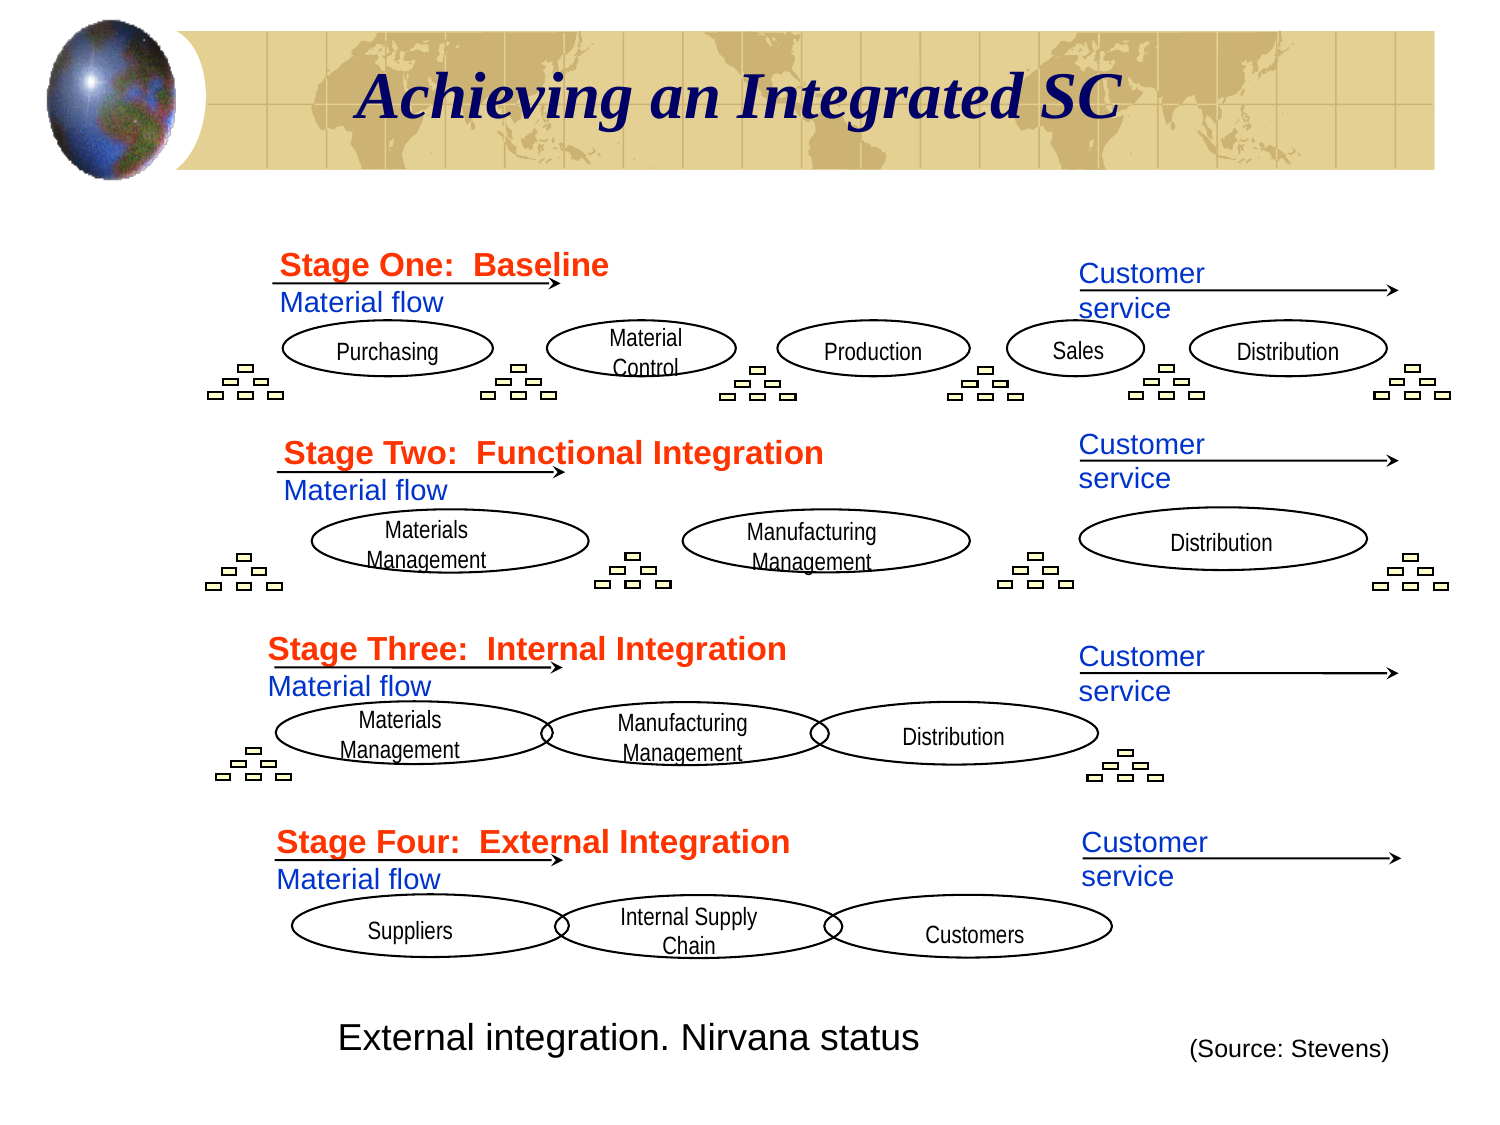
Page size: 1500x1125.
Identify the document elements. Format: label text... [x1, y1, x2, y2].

text_box [992, 380, 1008, 387]
text_box [223, 378, 238, 386]
text_box [252, 568, 267, 576]
text_box [765, 380, 781, 387]
text_box [550, 853, 564, 867]
text_box [511, 365, 526, 372]
text_box [246, 774, 261, 780]
text_box [1006, 320, 1063, 372]
text_box [1405, 365, 1420, 372]
text_box [780, 394, 796, 401]
text_box [562, 902, 605, 951]
text_box Materials Management [351, 506, 502, 582]
text_box [824, 894, 1113, 958]
text_box [1158, 365, 1174, 372]
text_box [208, 392, 223, 399]
text_box [1117, 775, 1133, 782]
text_box [496, 378, 511, 386]
text_box [206, 582, 221, 590]
text_box Sales [1037, 327, 1119, 372]
text_box [750, 394, 766, 401]
text_box [1374, 392, 1390, 399]
text_box [773, 899, 833, 954]
text_box [1418, 568, 1433, 576]
text_box Distribution [1222, 328, 1355, 373]
text_box [502, 511, 589, 571]
text_box [282, 320, 493, 370]
text_box [610, 566, 626, 574]
text_box [547, 710, 602, 760]
text_box [977, 366, 993, 374]
text_box [1128, 392, 1144, 399]
text_box [1388, 568, 1403, 576]
text_box [1144, 378, 1159, 386]
text_box [546, 325, 594, 373]
text_box [640, 566, 656, 574]
text_box [1119, 332, 1145, 370]
text_box [682, 517, 731, 565]
text_box Manufacturing Management [602, 710, 763, 775]
text_box [550, 661, 563, 674]
text_box [1087, 775, 1103, 782]
text_box [238, 365, 254, 372]
text_box [625, 553, 641, 561]
text_box [1372, 582, 1388, 590]
text_box [763, 710, 820, 761]
text_box [266, 582, 282, 590]
text_box [1148, 775, 1164, 782]
text_box Manufacturing Management [731, 508, 893, 583]
text_box [275, 708, 325, 757]
text_box (Source: Stevens) [1174, 1025, 1405, 1070]
text_box [655, 580, 671, 588]
text_box [253, 378, 269, 386]
text_box [261, 761, 277, 768]
text_box [625, 580, 641, 588]
text_box [947, 394, 963, 401]
text_box [215, 774, 231, 780]
title Achieving an Integrated SC [341, 78, 1376, 106]
text_box [236, 553, 252, 561]
text_box [1028, 553, 1043, 561]
text_box [735, 380, 750, 387]
text_box [1242, 373, 1335, 377]
text_box Material Control [594, 314, 698, 389]
text_box [480, 392, 496, 399]
text_box [828, 373, 919, 377]
text_box [698, 325, 736, 371]
text_box Stage Three: Internal Integration Material flow [252, 619, 916, 710]
text_box [1389, 378, 1405, 386]
text_box [1058, 580, 1074, 588]
text_box Stage One: Baseline Material flow [264, 235, 625, 325]
text_box [268, 392, 284, 399]
text_box [1174, 378, 1189, 386]
text_box [338, 373, 437, 377]
text_box [526, 378, 542, 386]
text_box [511, 392, 526, 399]
text_box [998, 580, 1013, 588]
text_box [1133, 762, 1149, 769]
text_box [1158, 392, 1174, 399]
text_box [238, 392, 254, 399]
text_box [1102, 762, 1118, 769]
text_box [1189, 392, 1205, 399]
text_box [1386, 454, 1399, 467]
text_box [750, 366, 766, 374]
text_box [1013, 566, 1028, 574]
text_box [977, 394, 993, 401]
text_box [1388, 852, 1402, 865]
text_box [291, 894, 569, 958]
text_box Materials Management [325, 696, 476, 772]
text_box Stage Four: External Integration Material flow [261, 812, 1010, 903]
text_box [311, 518, 351, 564]
text_box Purchasing [321, 327, 454, 373]
text_box [1028, 580, 1043, 588]
text_box [777, 320, 970, 370]
text_box [541, 392, 556, 399]
text_box Production [809, 328, 938, 373]
text_box [1043, 566, 1058, 574]
text_box Stage Two: Functional Integration Material flow [268, 424, 841, 514]
text_box [112, 1024, 425, 1100]
text_box [893, 512, 970, 569]
text_box [595, 580, 611, 588]
text_box Customer service [1063, 630, 1221, 715]
text_box [236, 582, 252, 590]
text_box [1117, 750, 1133, 756]
text_box [1386, 284, 1399, 297]
text_box [1189, 320, 1387, 369]
text_box [476, 704, 553, 761]
text_box [1405, 392, 1420, 399]
text_box [1039, 372, 1112, 377]
text_box [1403, 582, 1418, 590]
text_box Customer service [1066, 815, 1224, 900]
text_box [1008, 394, 1023, 401]
text_box Internal Supply Chain [605, 892, 773, 968]
text_box [221, 568, 236, 576]
text_box [552, 465, 566, 479]
text_box [1435, 392, 1450, 399]
text_box External integration. Nirvana status [322, 1005, 936, 1066]
text_box [1433, 582, 1449, 590]
text_box [230, 761, 246, 768]
text_box [810, 701, 1099, 765]
text_box [1079, 507, 1368, 571]
picture [42, 14, 190, 185]
text_box [548, 277, 561, 290]
text_box [962, 380, 978, 387]
text_box Suppliers [352, 907, 469, 952]
text_box Customer service [1063, 417, 1221, 503]
text_box [1403, 553, 1418, 561]
text_box [246, 748, 261, 755]
text_box [276, 774, 292, 780]
text_box [719, 394, 736, 401]
text_box Customer service [1063, 247, 1221, 332]
text_box [1386, 667, 1399, 680]
text_box [1420, 378, 1435, 386]
